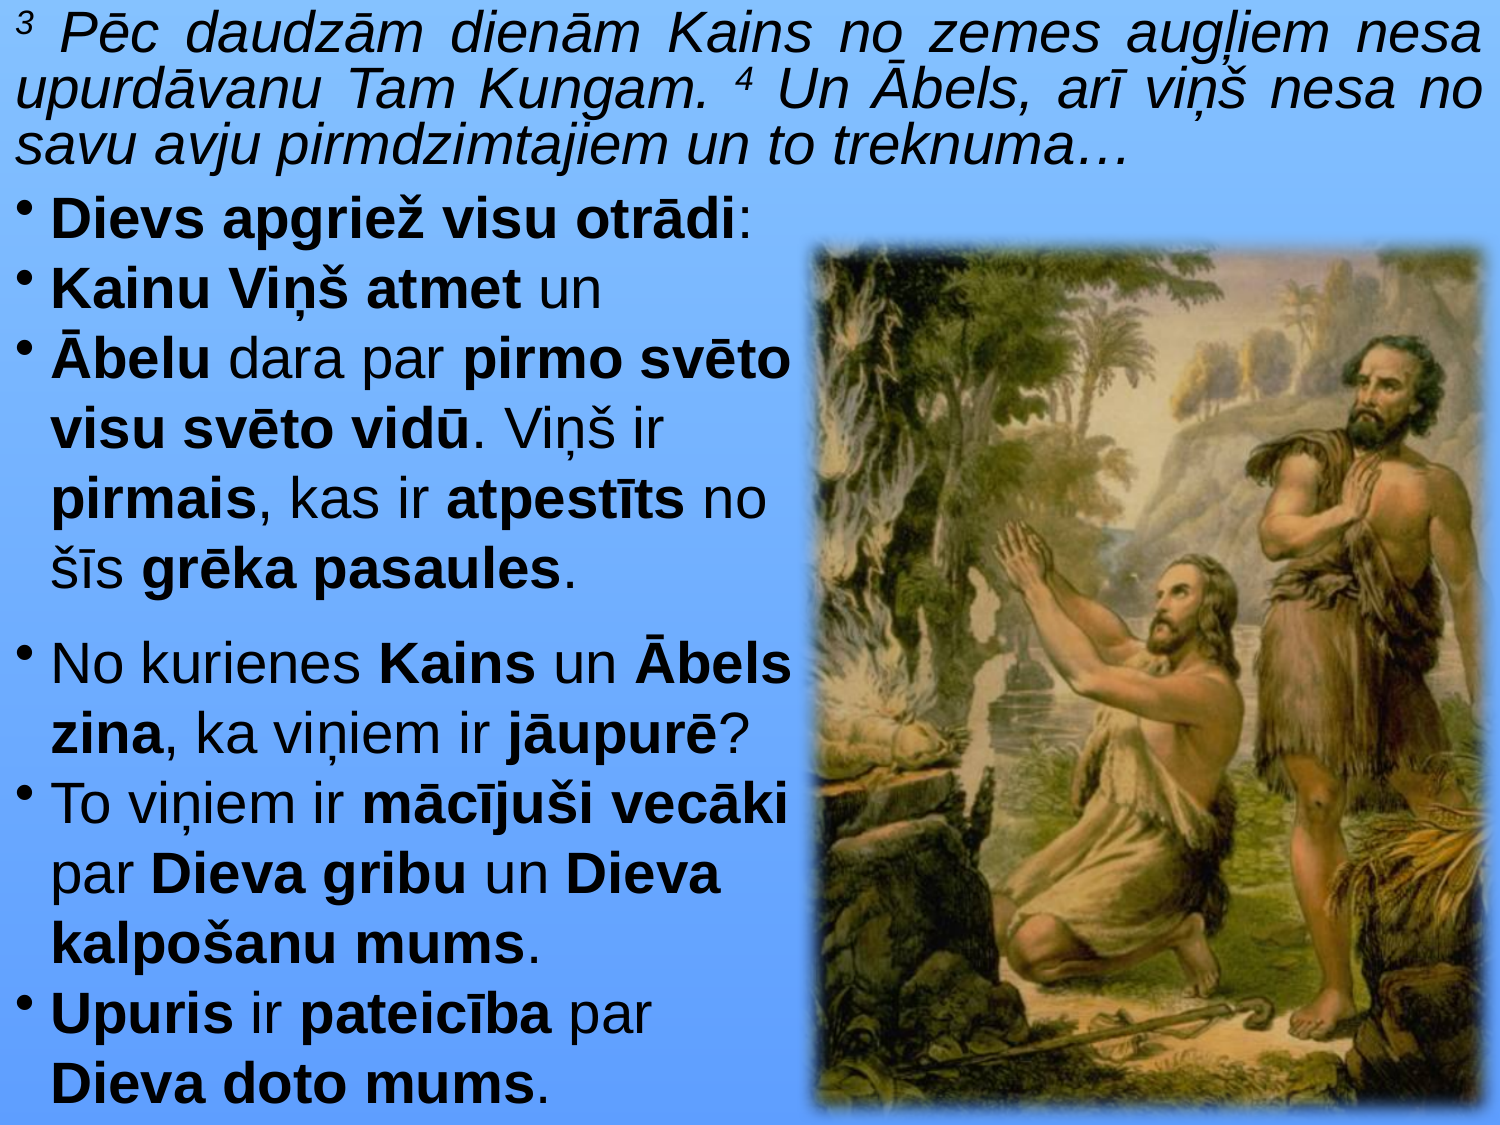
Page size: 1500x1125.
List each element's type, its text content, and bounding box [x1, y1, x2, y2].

text_box Dievs apgriež visu otrādi: Kainu Viņš atmet un Ābelu dara par pirmo svēto visu svēto vidū. Viņš ir pirmais, kas ir atpestīts no šīs grēka pasaules. No kurienes Kains un Ābels zina, ka viņiem ir jāupurē? To viņiem ir mācījuši vecāki par Dieva gribu un Dieva kalpošanu mums. Upuris ir pateicība par Dieva doto mums. [0, 172, 821, 1123]
picture [796, 231, 1500, 1125]
list 3 Pēc daudzām dienām Kains no zemes augļiem nesa upurdāvanu Tam Kungam. 4 Un Ābels, arī viņš nesa no savu avju pirmdzimtajiem un to treknuma… [0, 0, 1500, 178]
